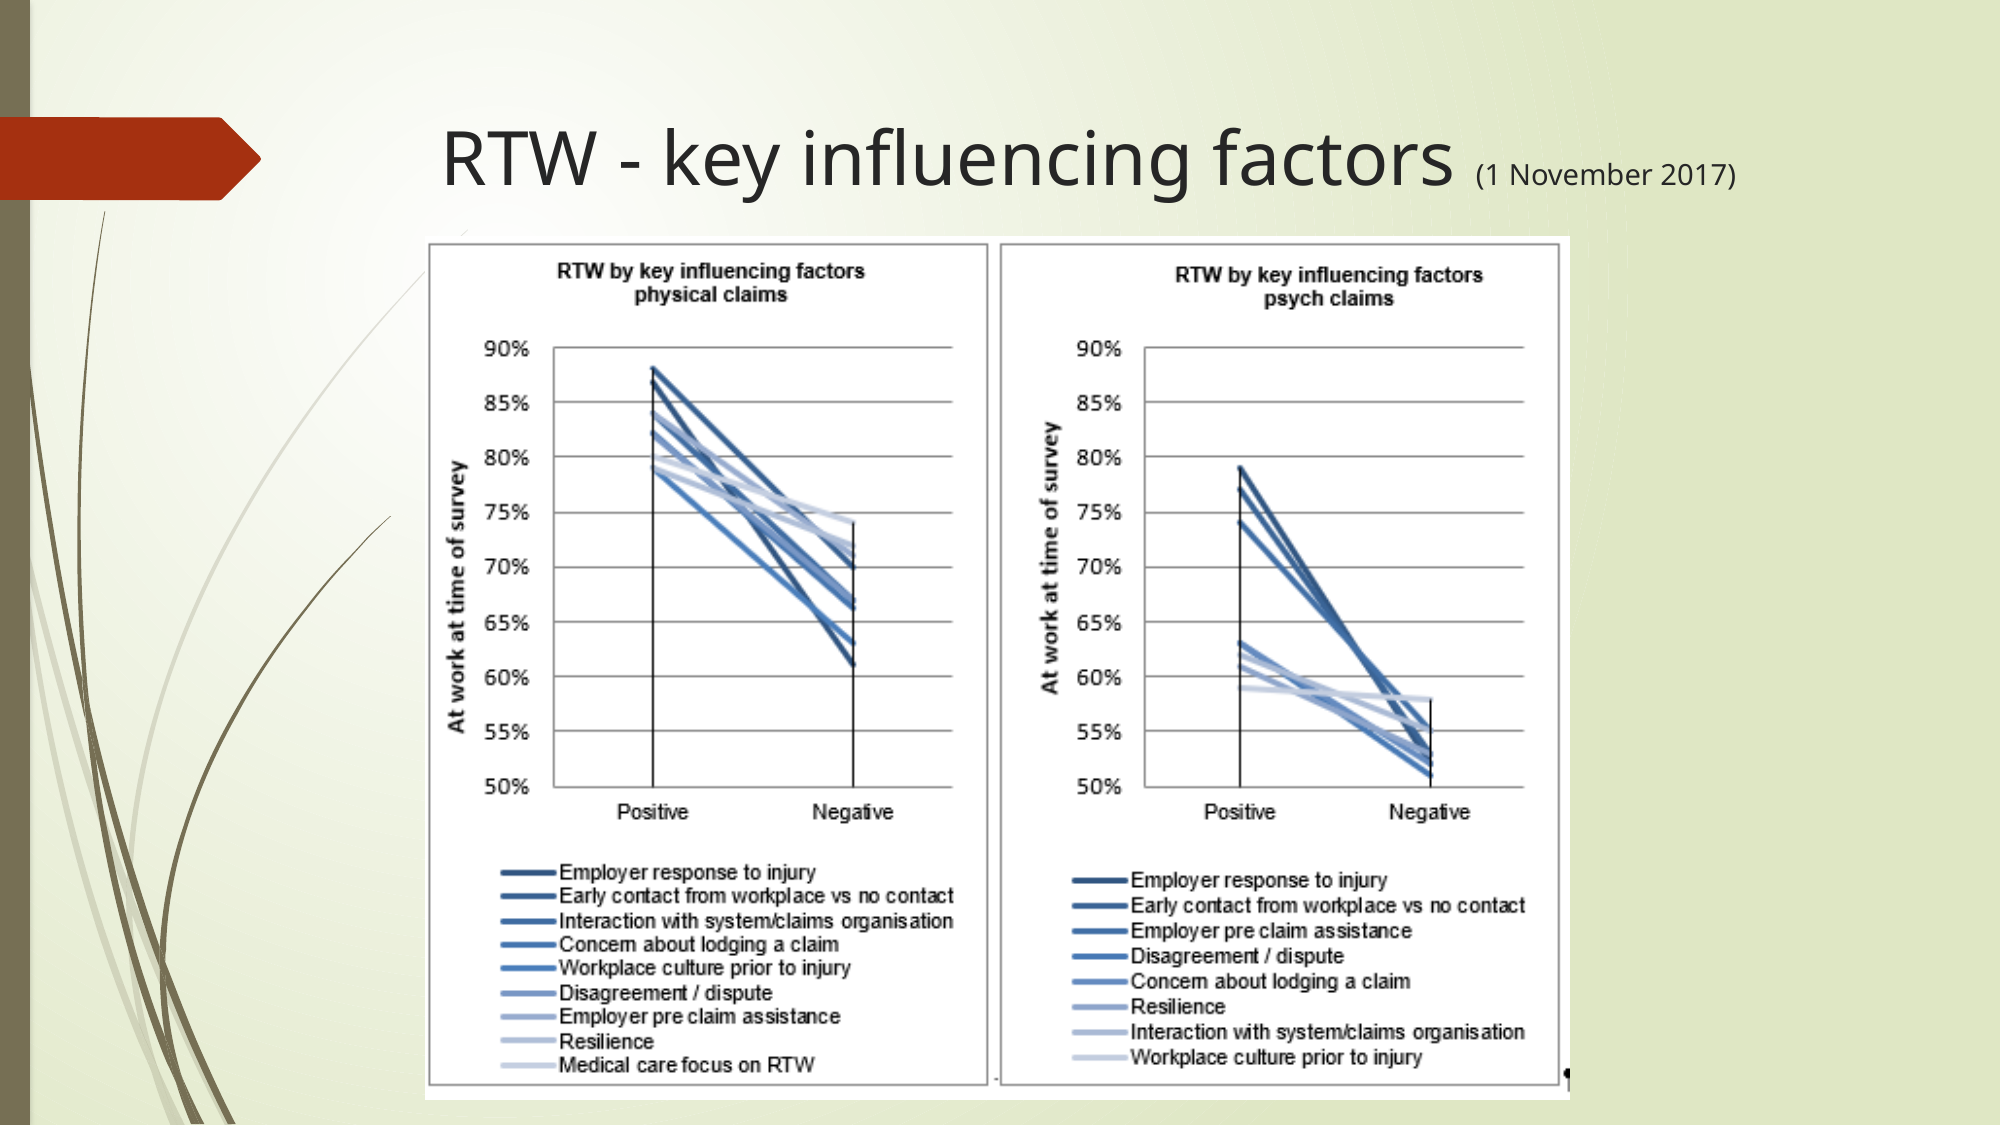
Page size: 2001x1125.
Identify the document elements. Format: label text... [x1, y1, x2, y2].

title RTW - key influencing factors (1 November 2017) [425, 102, 1888, 313]
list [425, 236, 1570, 1100]
